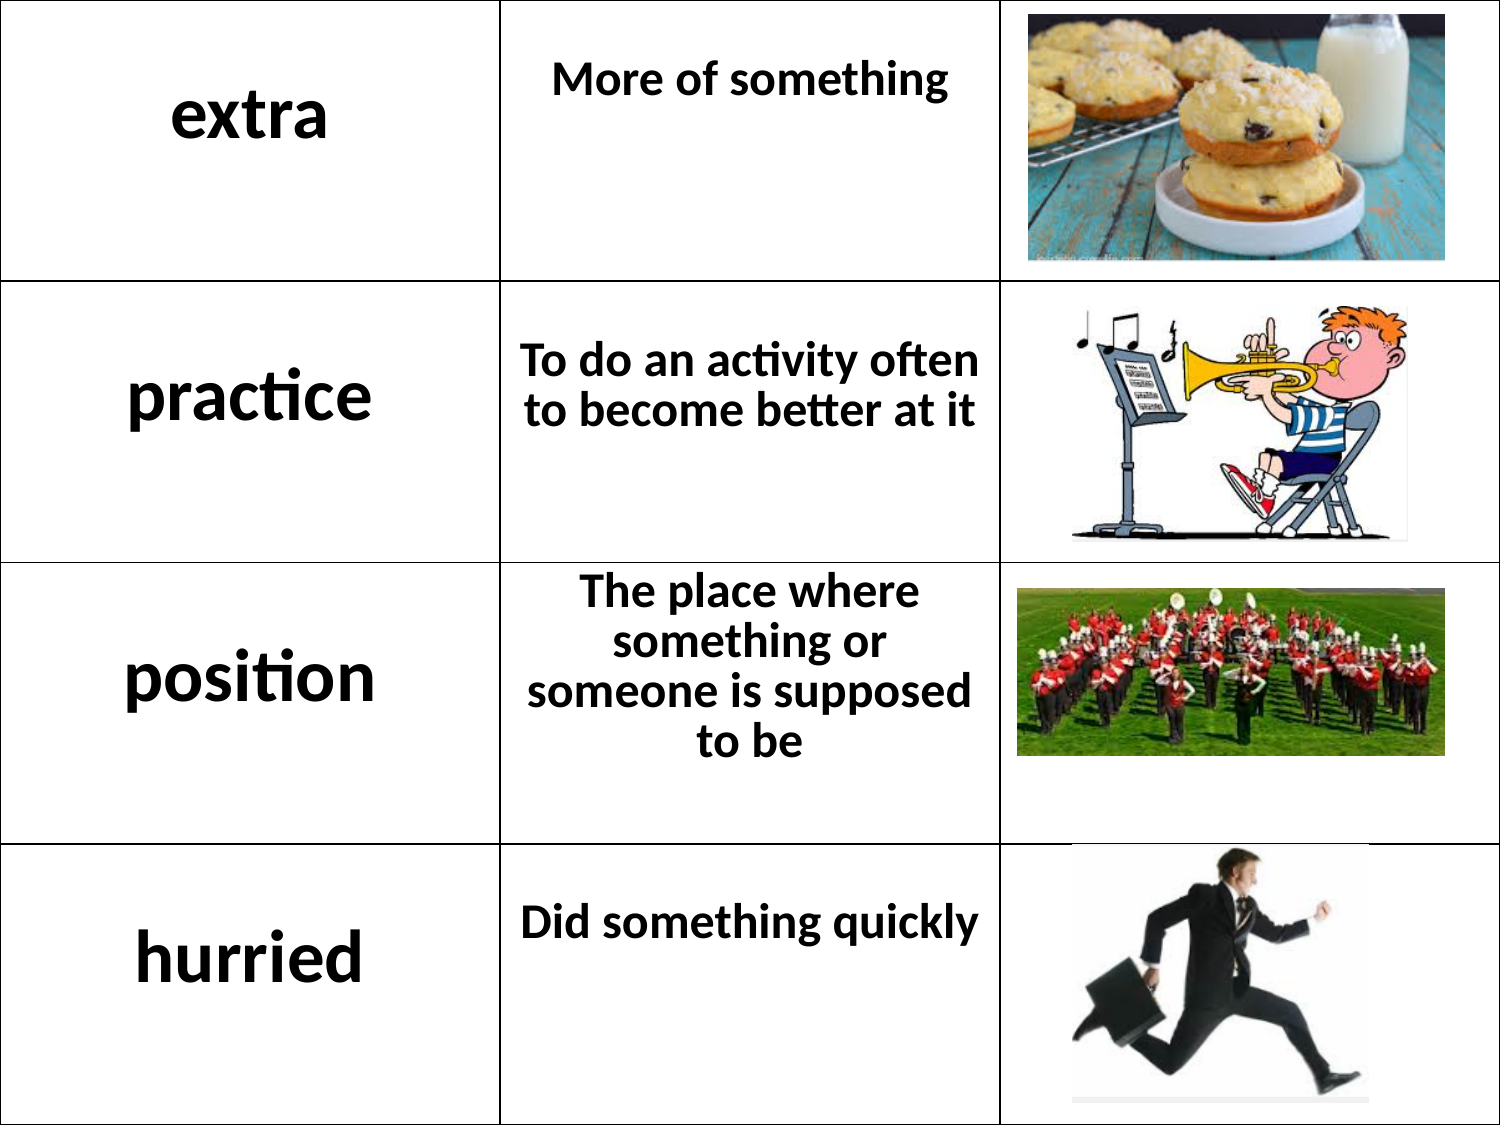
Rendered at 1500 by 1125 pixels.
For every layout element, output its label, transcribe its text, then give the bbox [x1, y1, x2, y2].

table_cell practice [1, 282, 499, 562]
table_header extra [1, 1, 499, 280]
table_header [1001, 1, 1499, 280]
table_cell Did something quickly [501, 845, 999, 1124]
table_cell hurried [1, 845, 499, 1124]
picture [1016, 587, 1445, 757]
table_cell position [1, 563, 499, 843]
table_cell [1001, 282, 1499, 562]
table_cell To do an activity often to become better at it [501, 282, 999, 562]
table_header More of something [501, 1, 999, 280]
picture [1072, 844, 1369, 1104]
table_cell [1001, 563, 1499, 843]
picture [1072, 306, 1409, 542]
table_cell The place where something or someone is supposed to be [501, 563, 999, 843]
picture [1028, 14, 1445, 262]
table_cell [1001, 845, 1499, 1124]
